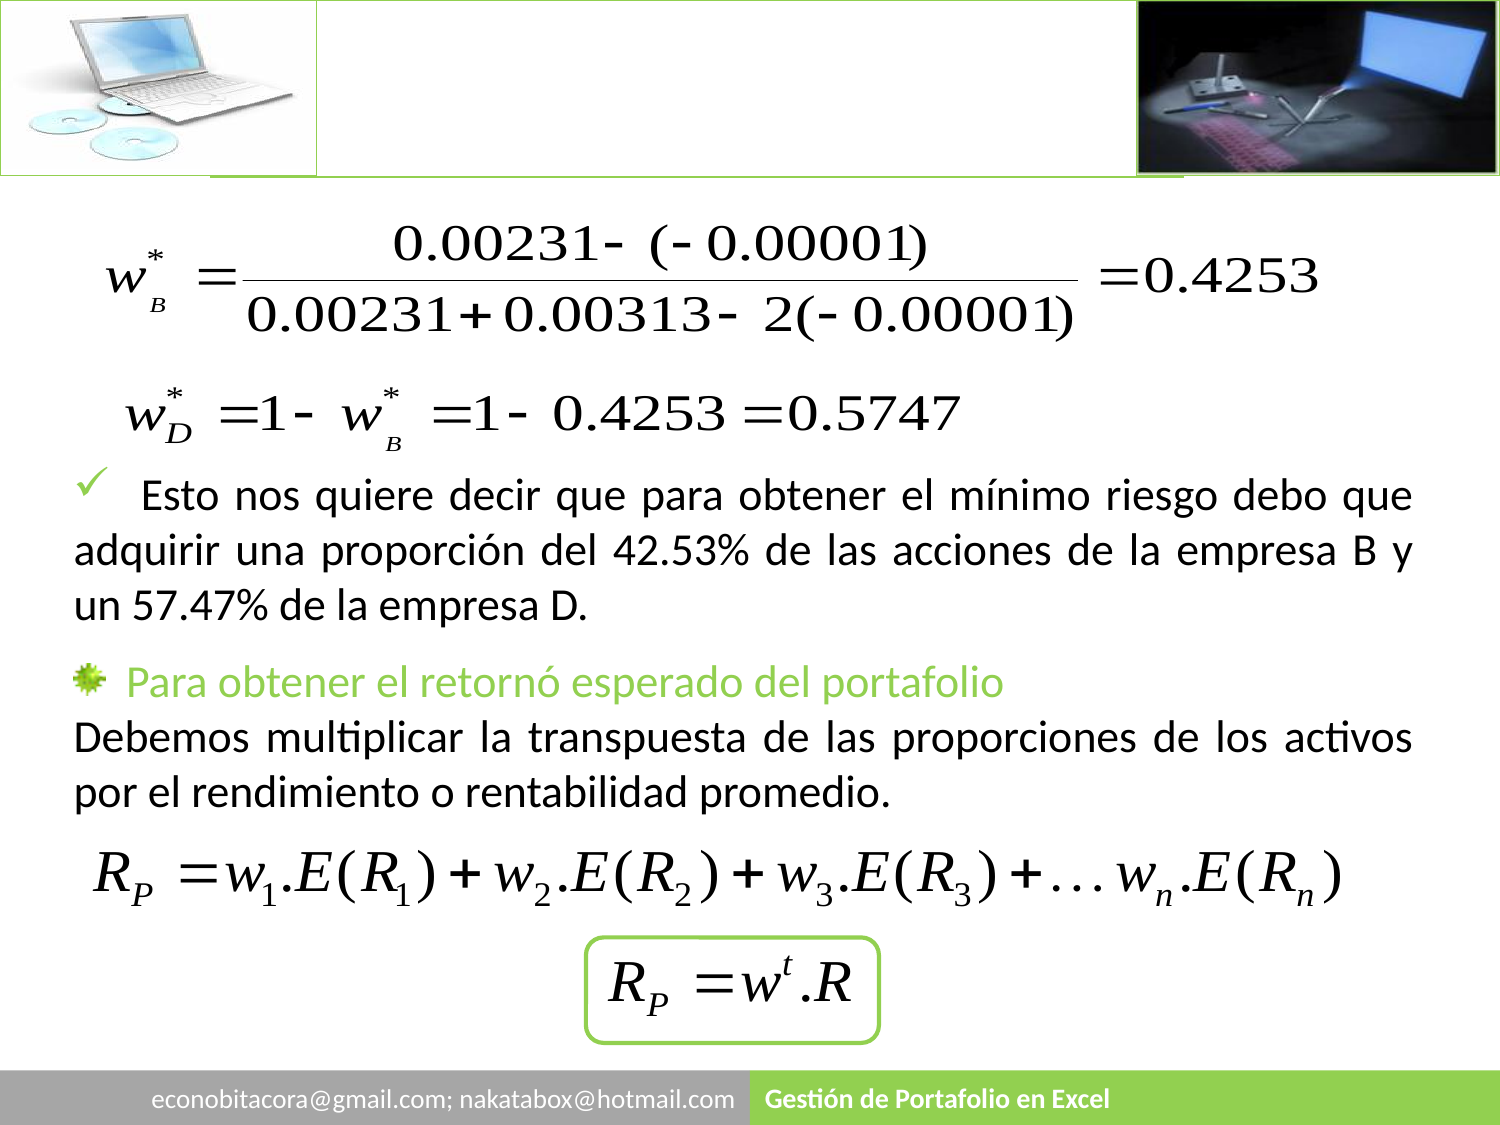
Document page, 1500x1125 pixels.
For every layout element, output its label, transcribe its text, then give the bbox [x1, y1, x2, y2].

picture [0, 0, 317, 177]
picture [1136, 0, 1500, 177]
picture [73, 663, 106, 696]
text_box econobitacora@gmail.com; nakatabox@hotmail.com [0, 1070, 749, 1125]
text_box Para obtener el retornó esperado del portafolio Debemos multiplicar la transpuesta de las proporciones de los activos por el rendimiento o rentabilidad promedio. [58, 644, 1430, 832]
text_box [93, 210, 1327, 353]
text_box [597, 937, 862, 1027]
text_box [583, 935, 882, 1046]
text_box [81, 831, 1356, 922]
text_box [318, 0, 1134, 178]
text_box Esto nos quiere decir que para obtener el mínimo riesgo debo que adquirir una proporción del 42.53% de las acciones de la empresa B y un 57.47% de la empresa D. [58, 457, 1430, 644]
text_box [113, 374, 971, 461]
text_box Gestión de Portafolio en Excel [749, 1070, 1500, 1125]
